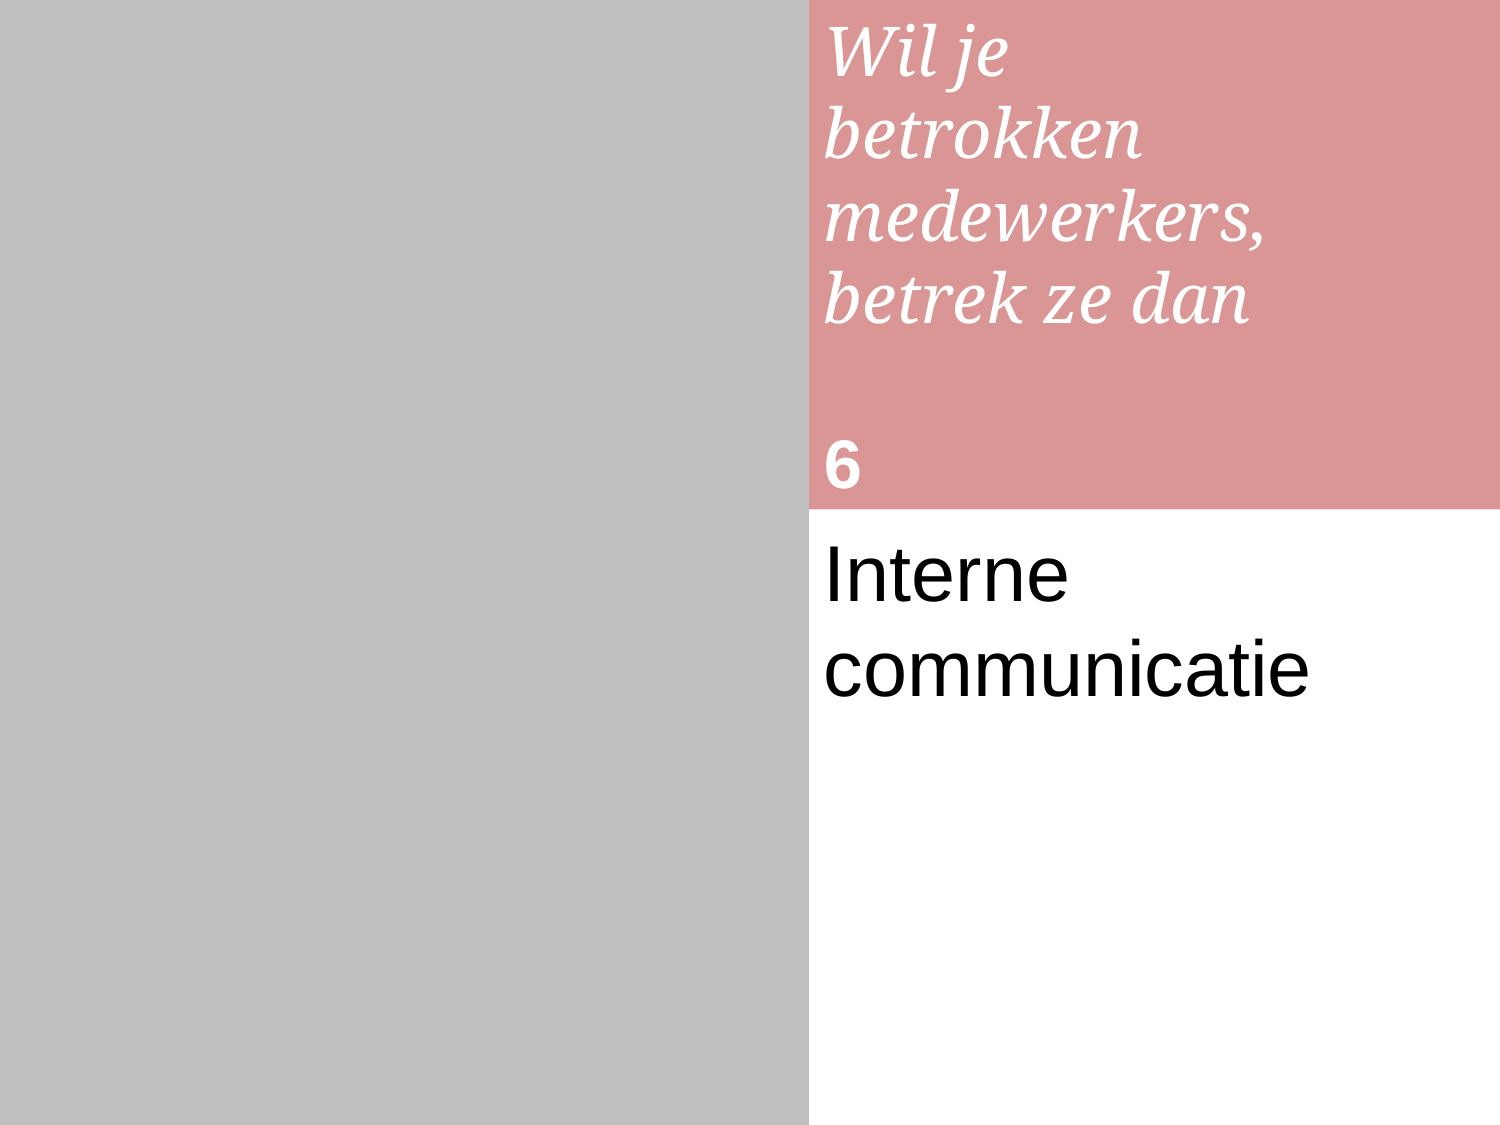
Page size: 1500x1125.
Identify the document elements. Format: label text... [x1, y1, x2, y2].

text_box [0, 0, 809, 1125]
text_box Interne communicatie [809, 515, 1500, 720]
text_box Wil je betrokken medewerkers, betrek ze dan 6 [809, 0, 1500, 510]
